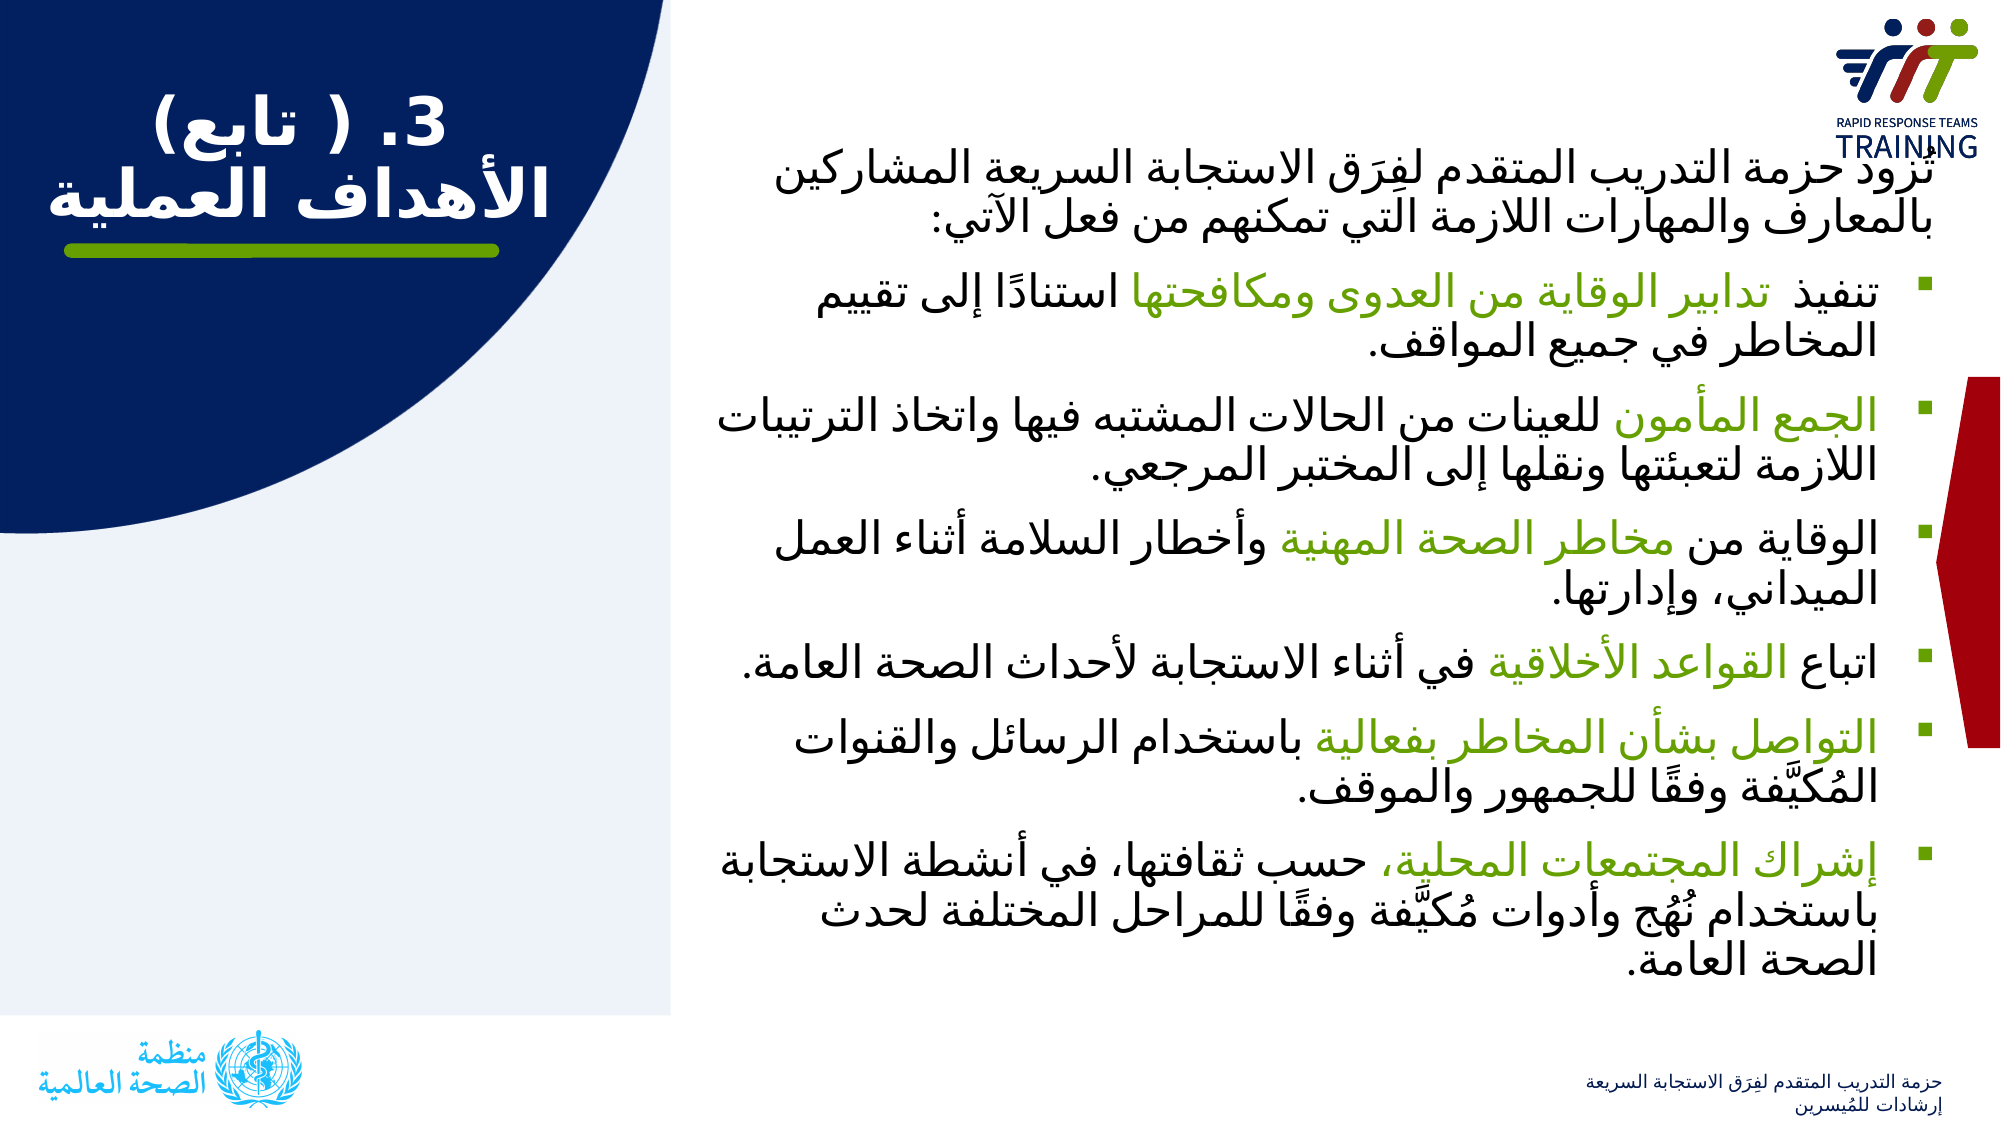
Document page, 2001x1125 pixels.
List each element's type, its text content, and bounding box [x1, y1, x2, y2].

title 3. ( تابع) الأهداف العملية [31, 81, 569, 240]
list تُزود حزمة التدريب المتقدم لفِرَق الاستجابة السريعة المشاركين بالمعارف والمهارات اللازمة التي تمكنهم من فعل الآتي: تنفيذ تدابير الوقاية من العدوى ومكافحتها استنادًا إلى تقييم المخاطر في جميع المواقف. الجمع المأمون للعينات من الحالات المشتبه فيها واتخاذ الترتيبات اللازمة لتعبئتها ونقلها إلى المختبر المرجعي. الوقاية من مخاطر الصحة المهنية وأخطار السلامة أثناء العمل الميداني، وإدارتها. اتباع القواعد الأخلاقية في أثناء الاستجابة لأحداث الصحة العامة. التواصل بشأن المخاطر بفعالية باستخدام الرسائل والقنوات المُكيَّفة وفقًا للجمهور والموقف. إشراك المجتمعات المحلية، حسب ثقافتها، في أنشطة الاستجابة باستخدام نُهُج وأدوات مُكيَّفة وفقًا للمراحل المختلفة لحدث الصحة العامة. [708, 109, 1945, 1021]
picture [39, 1030, 302, 1108]
picture [0, 0, 670, 538]
picture [1835, 19, 1978, 167]
